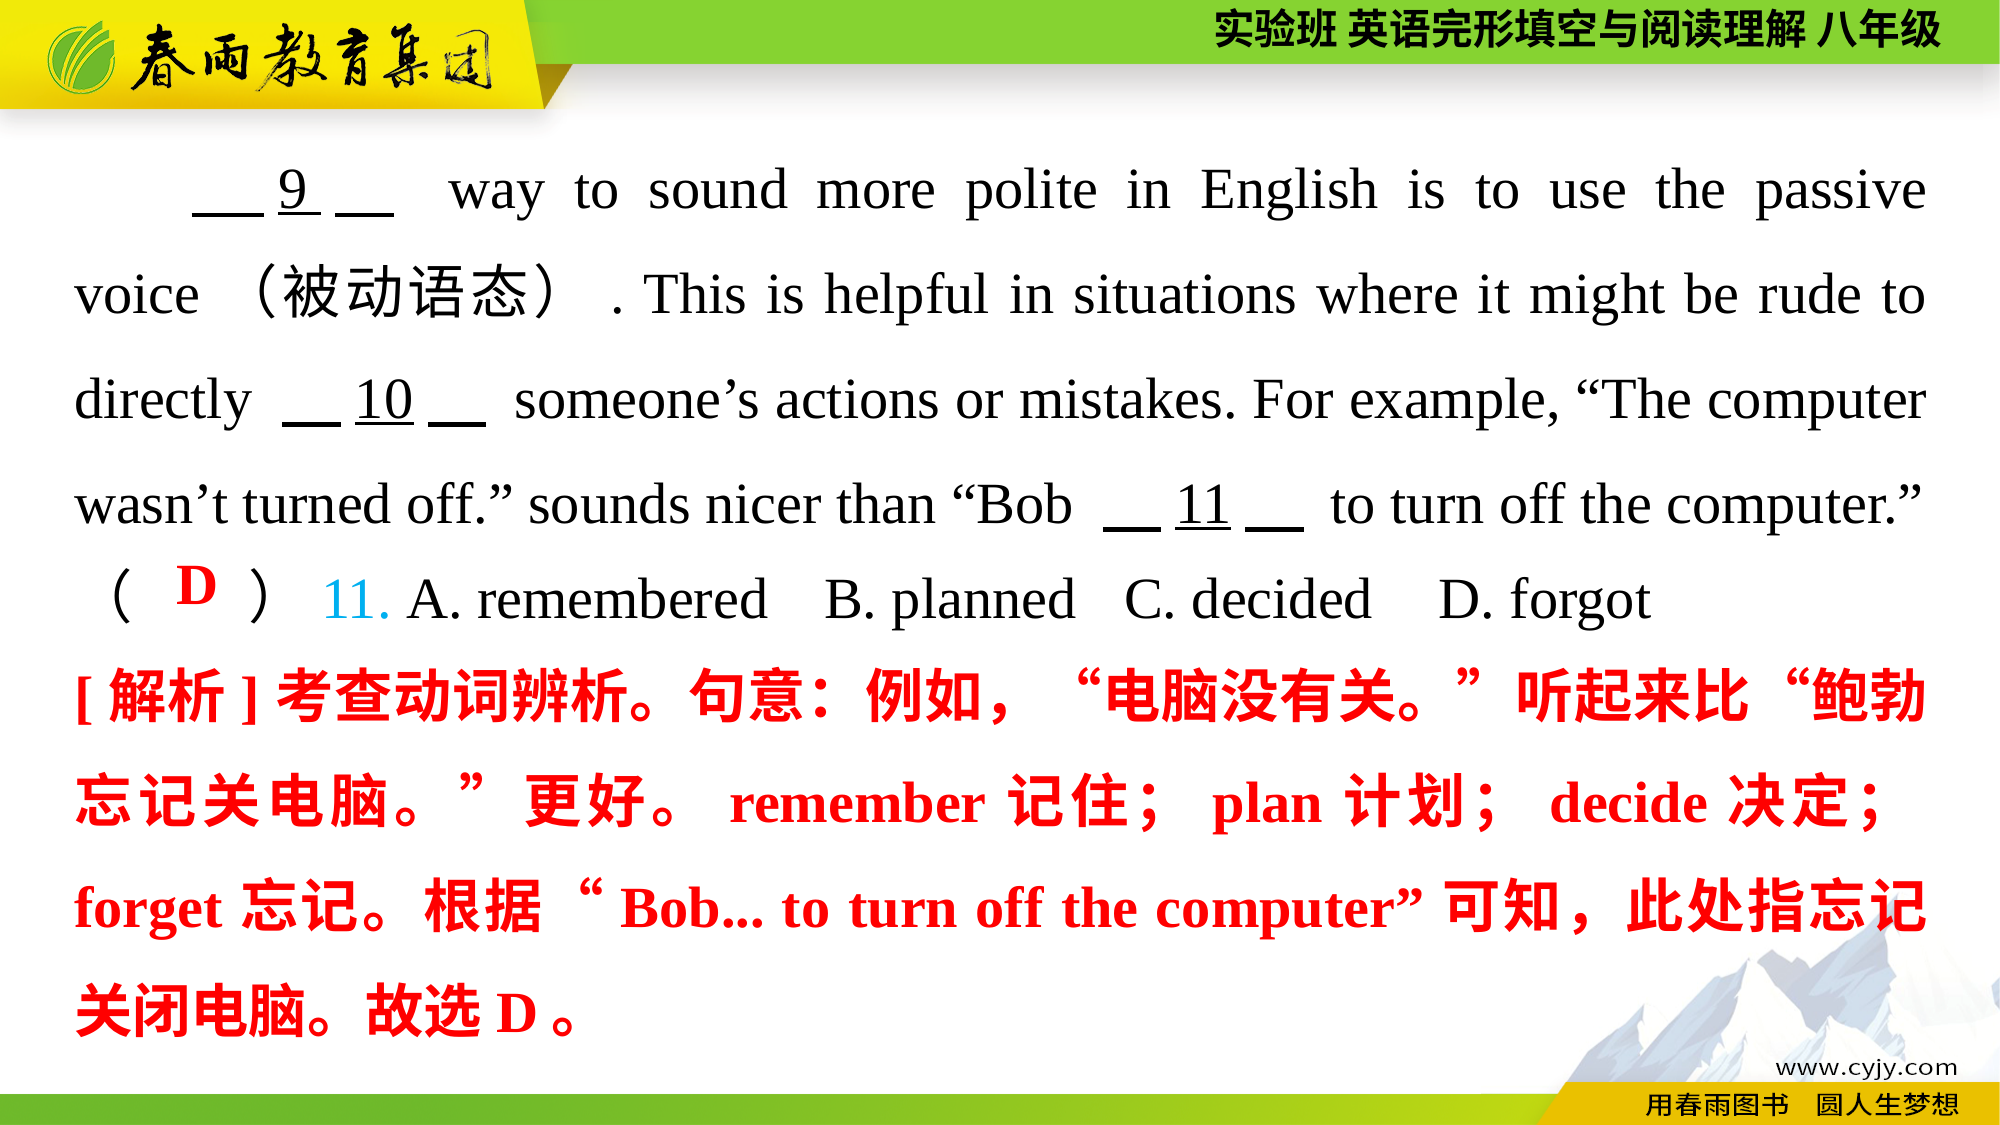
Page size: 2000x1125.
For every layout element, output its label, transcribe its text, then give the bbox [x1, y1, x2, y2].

text_box （ ）11. A. remembered B. planned C. decided D. forgot [59, 517, 1944, 616]
list 9 way to sound more polite in English is to use the passive voice（被动语态）. This is helpful in situations where it might be rude to directly 10 someone’s actions or mistakes. For example, “The computer wasn’t turned off.” sounds nicer than “Bob 11 to turn off the computer.” [59, 107, 1944, 517]
picture [0, 0, 2000, 1125]
text_box [解析]考查动词辨析。句意：例如，“电脑没有关。”听起来比“鲍勃忘记关电脑。”更好。remember记住；plan计划；decide决定；forget忘记。根据“Bob... to turn off the computer”可知，此处指忘记关闭电脑。故选D。 [59, 616, 1944, 1052]
text_box D [161, 538, 234, 616]
